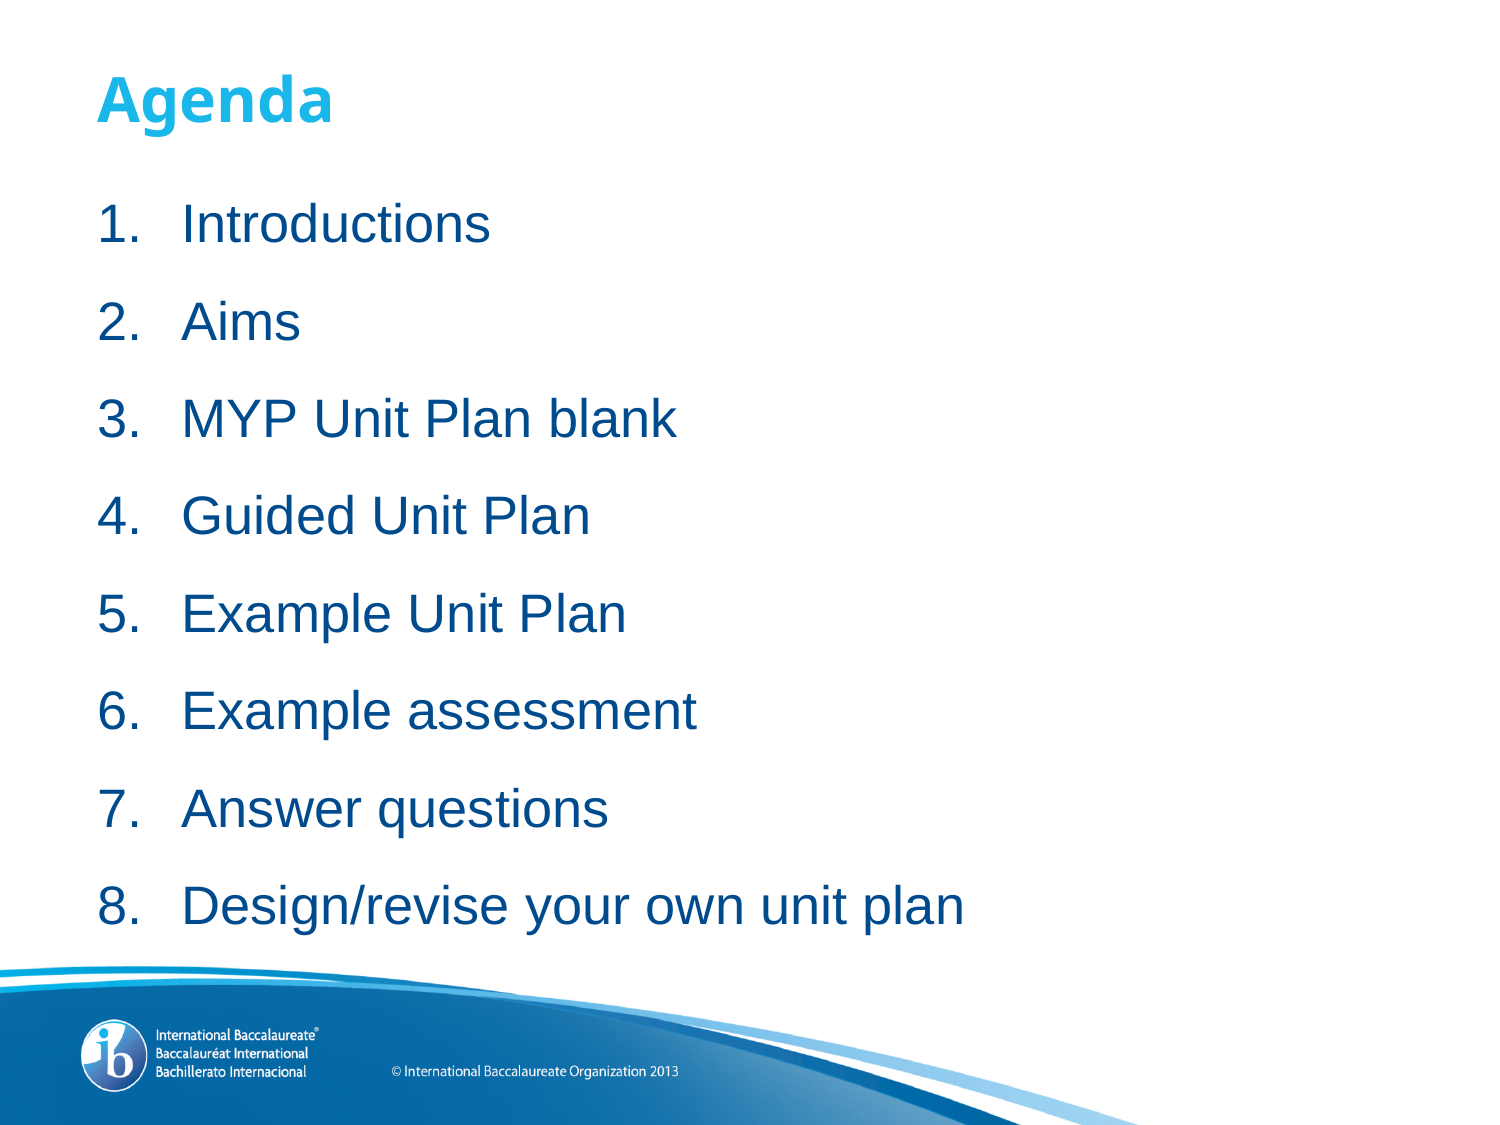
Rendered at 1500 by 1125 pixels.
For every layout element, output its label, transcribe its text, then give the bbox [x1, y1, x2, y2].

list Introductions Aims MYP Unit Plan blank Guided Unit Plan Example Unit Plan Example assessment Answer questions Design/revise your own unit plan [96, 155, 1408, 918]
picture [0, 941, 1500, 1125]
title Agenda [96, 38, 1408, 155]
